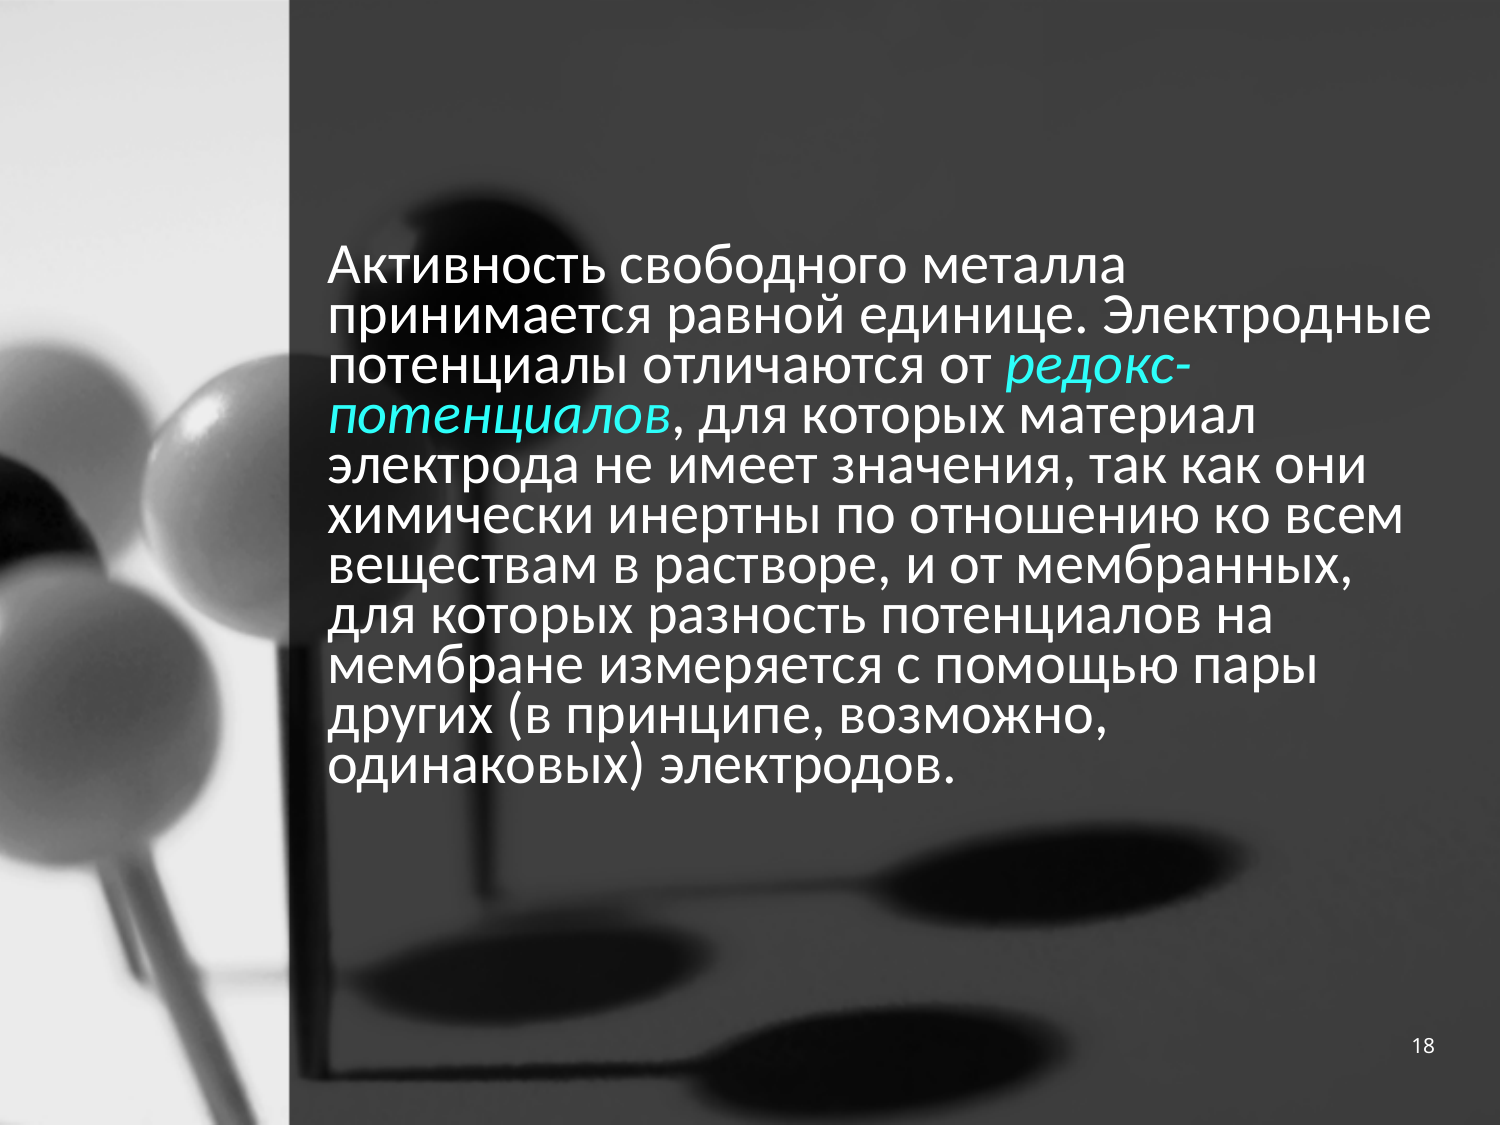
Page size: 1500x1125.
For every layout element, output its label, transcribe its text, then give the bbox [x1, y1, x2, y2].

picture [0, 0, 1500, 1125]
list Активность свободного металла принимается равной единице. Электродные потенциалы отличаются от редокс-потенциалов, для которых материал электрода не имеет значения, так как они химически инертны по отношению ко всем веществам в растворе, и от мембранных, для которых разность потенциалов на мембране измеряется с помощью пары других (в принципе, возможно, одинаковых) электродов. [312, 237, 1451, 1001]
slide_number 18 [1237, 1025, 1450, 1100]
